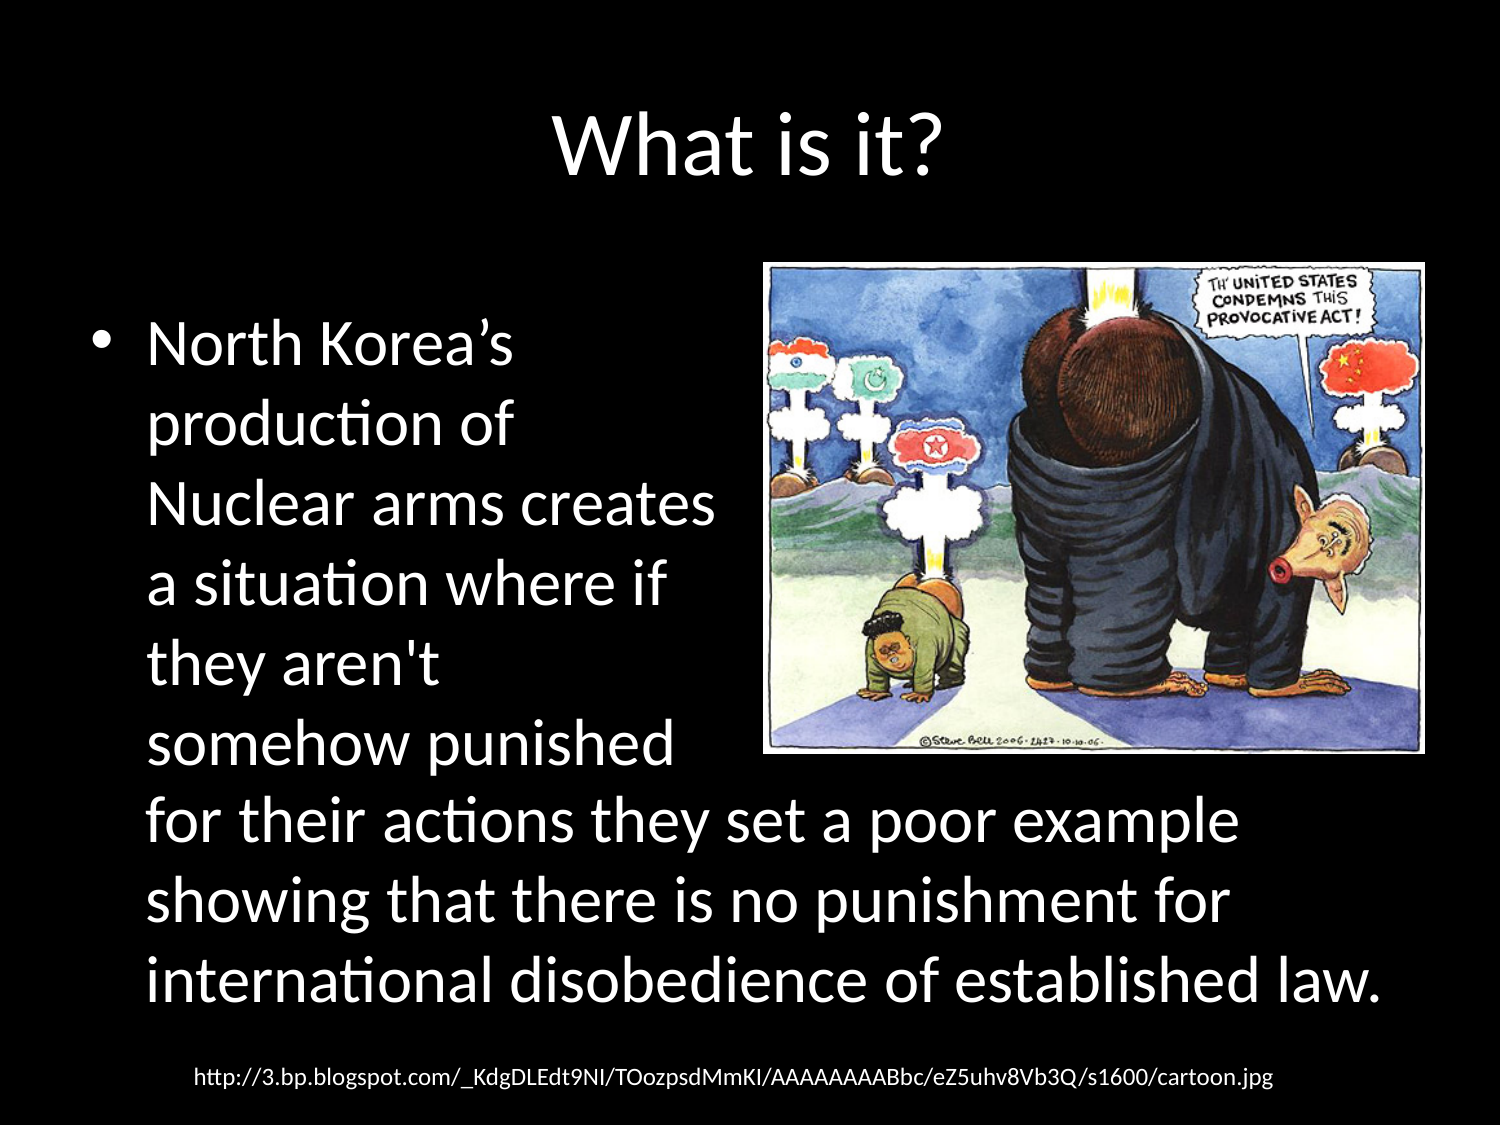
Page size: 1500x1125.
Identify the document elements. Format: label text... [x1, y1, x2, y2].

picture [762, 262, 1426, 754]
list North Korea’s production of Nuclear arms creates a situation where if they aren't somehow punished [75, 291, 735, 1084]
title What is it? [75, 45, 1425, 233]
text_box for their actions they set a poor example showing that there is no punishment for international disobedience of established law. [131, 768, 1478, 1023]
text_box http://3.bp.blogspot.com/_KdgDLEdt9NI/TOozpsdMmKI/AAAAAAAABbc/eZ5uhv8Vb3Q/s1600/cartoon.jpg [178, 1053, 1291, 1098]
